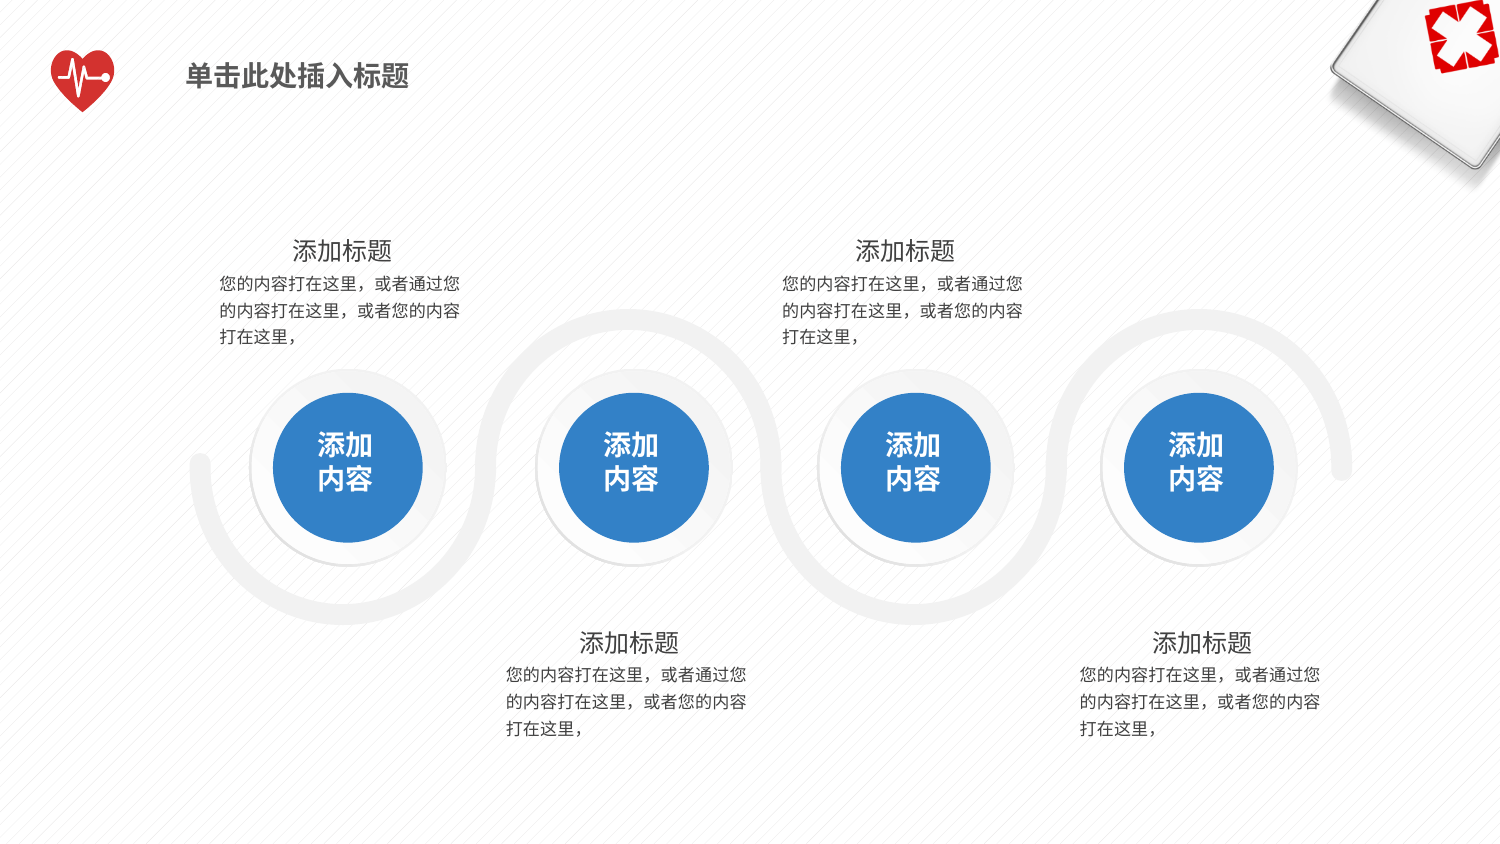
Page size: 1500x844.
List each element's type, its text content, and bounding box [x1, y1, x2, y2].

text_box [770, 220, 1045, 355]
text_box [248, 368, 447, 567]
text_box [1068, 612, 1343, 746]
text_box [200, 319, 1342, 615]
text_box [535, 368, 733, 567]
picture [1314, 0, 1500, 202]
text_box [494, 612, 769, 746]
text_box [50, 50, 115, 113]
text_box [208, 220, 482, 355]
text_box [816, 368, 1015, 567]
text_box 单击此处插入标题 [170, 50, 425, 100]
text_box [1099, 368, 1298, 567]
